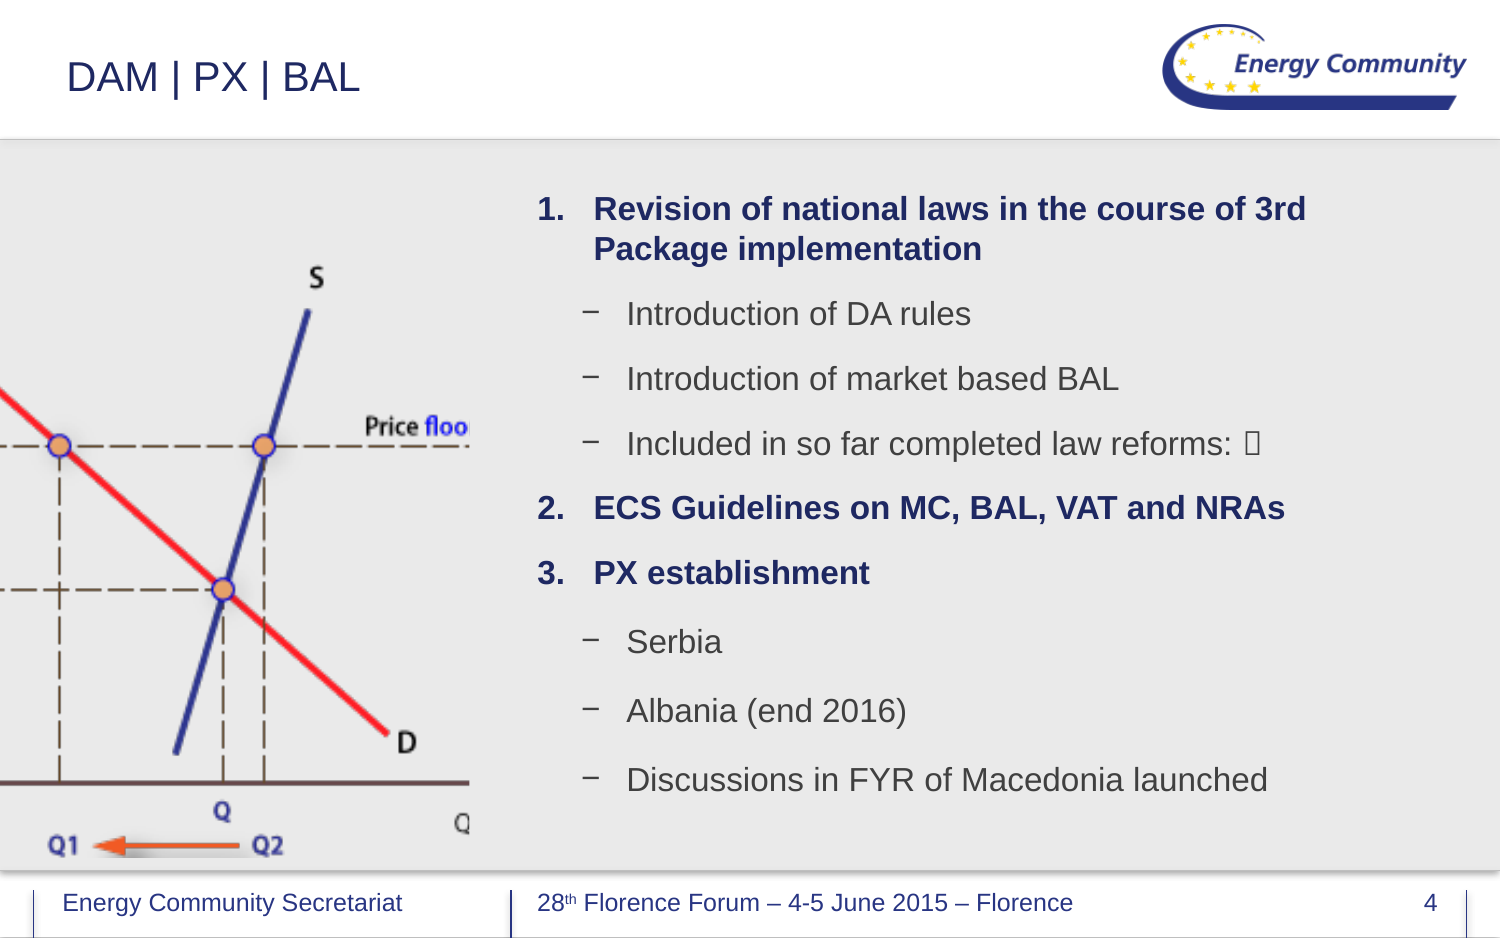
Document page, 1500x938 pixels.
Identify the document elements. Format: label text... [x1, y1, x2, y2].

title DAM | PX | BAL [51, 42, 1218, 122]
list Revision of national laws in the course of 3rd Package implementation Introduction of DA rules Introduction of market based BAL Included in so far completed law reforms:  ECS Guidelines on MC, BAL, VAT and NRAs PX establishment Serbia Albania (end 2016) Discussions in FYR of Macedonia launched [522, 179, 1453, 858]
picture [1161, 24, 1467, 110]
slide_number 4 [1368, 879, 1453, 930]
picture [0, 138, 470, 858]
footer 28th Florence Forum – 4-5 June 2015 – Florence [522, 879, 1302, 930]
